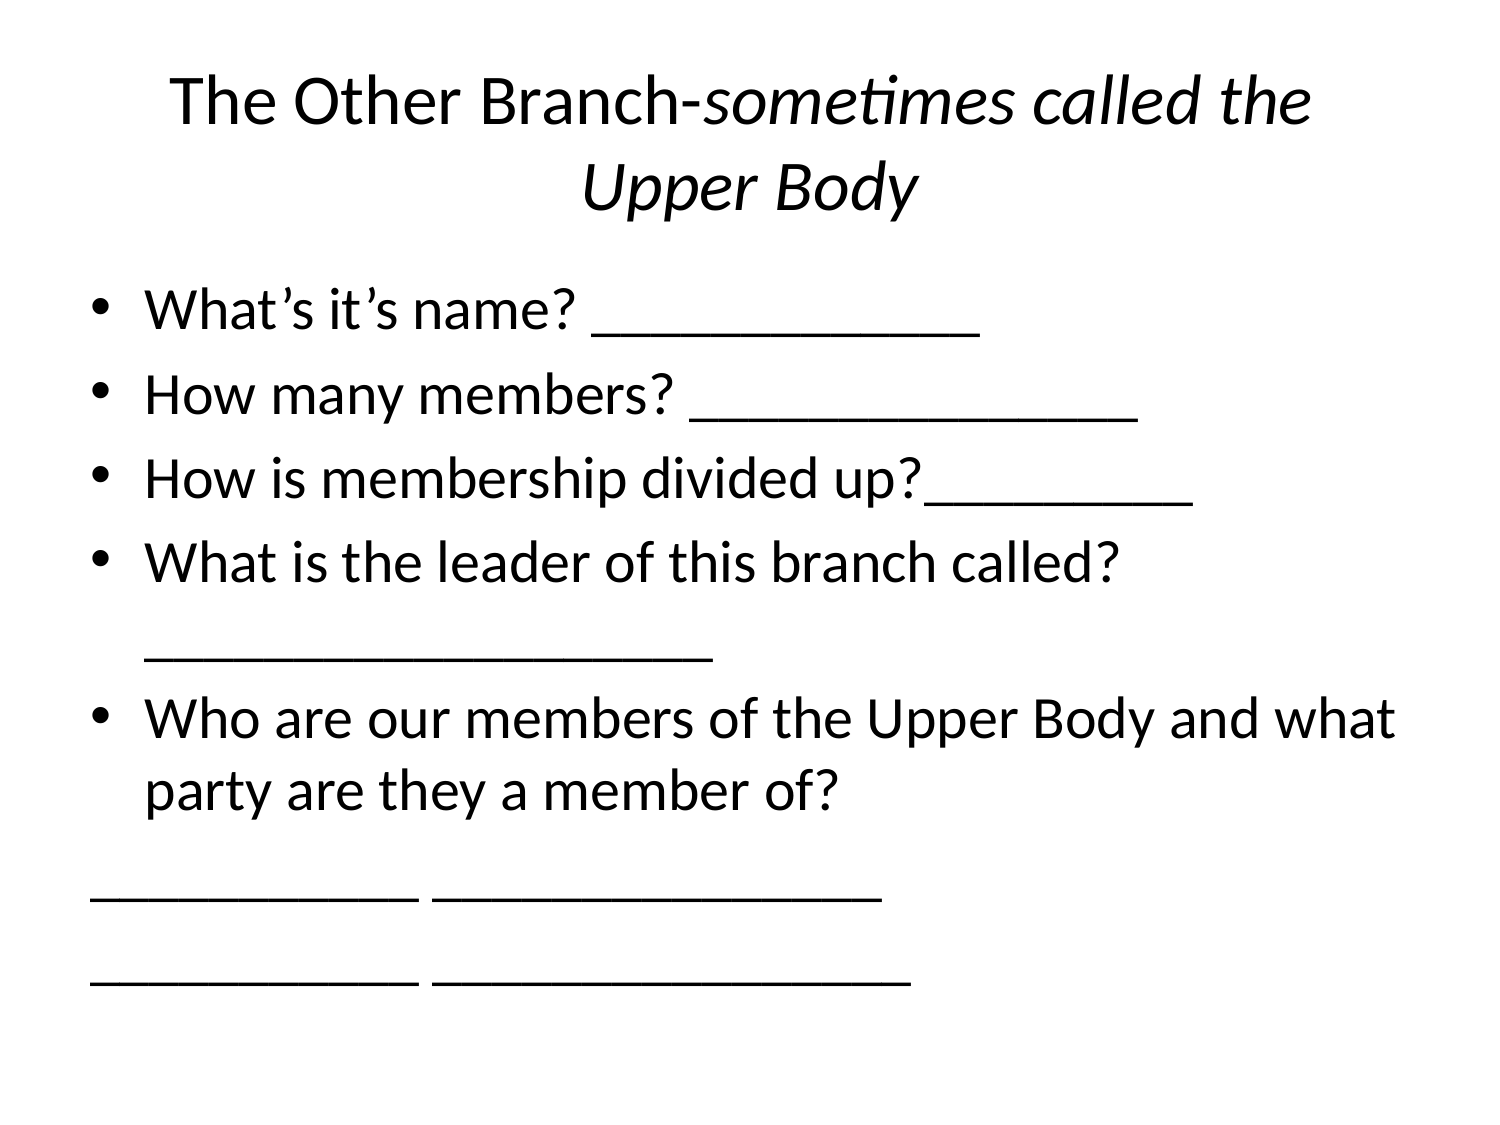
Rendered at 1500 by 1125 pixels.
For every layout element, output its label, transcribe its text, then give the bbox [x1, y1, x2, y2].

title The Other Branch-sometimes called the Upper Body [75, 45, 1425, 233]
list What’s it’s name? _____________ How many members? _______________ How is membership divided up?_________ What is the leader of this branch called? ___________________ Who are our members of the Upper Body and what party are they a member of? ___________ _______________ ___________ ________________ [75, 262, 1425, 1005]
